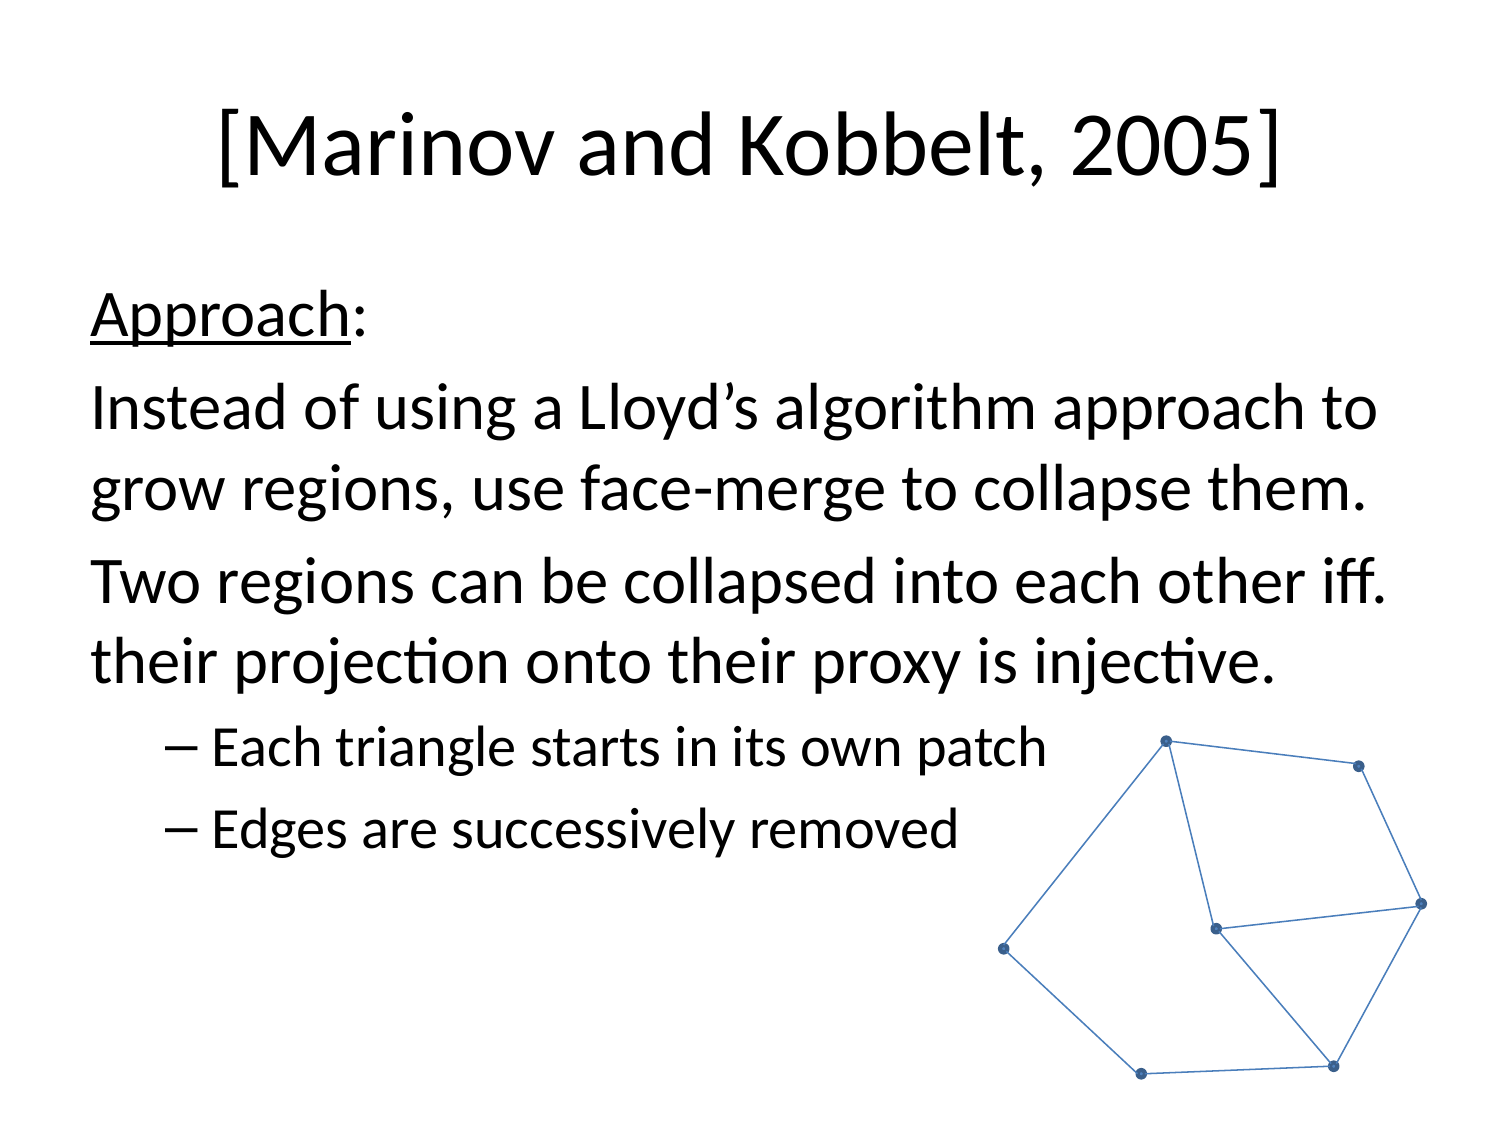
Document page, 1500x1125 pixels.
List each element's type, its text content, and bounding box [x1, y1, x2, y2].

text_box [1144, 1065, 1331, 1074]
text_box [1361, 768, 1422, 901]
text_box [1360, 760, 1365, 768]
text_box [1006, 954, 1138, 1074]
list Approach: Instead of using a Lloyd’s algorithm approach to grow regions, use face-merge to collapse them. Two regions can be collapsed into each other iff. their projection onto their proxy is injective. Each triangle starts in its own patch Edges are successively removed [75, 262, 1425, 1005]
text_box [1003, 743, 1164, 946]
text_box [1336, 907, 1422, 1064]
title [Marinov and Kobbelt, 2005] [75, 45, 1425, 233]
text_box [1160, 735, 1172, 742]
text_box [1169, 740, 1357, 764]
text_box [1218, 931, 1332, 1064]
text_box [1169, 771, 1214, 927]
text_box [1219, 906, 1335, 929]
